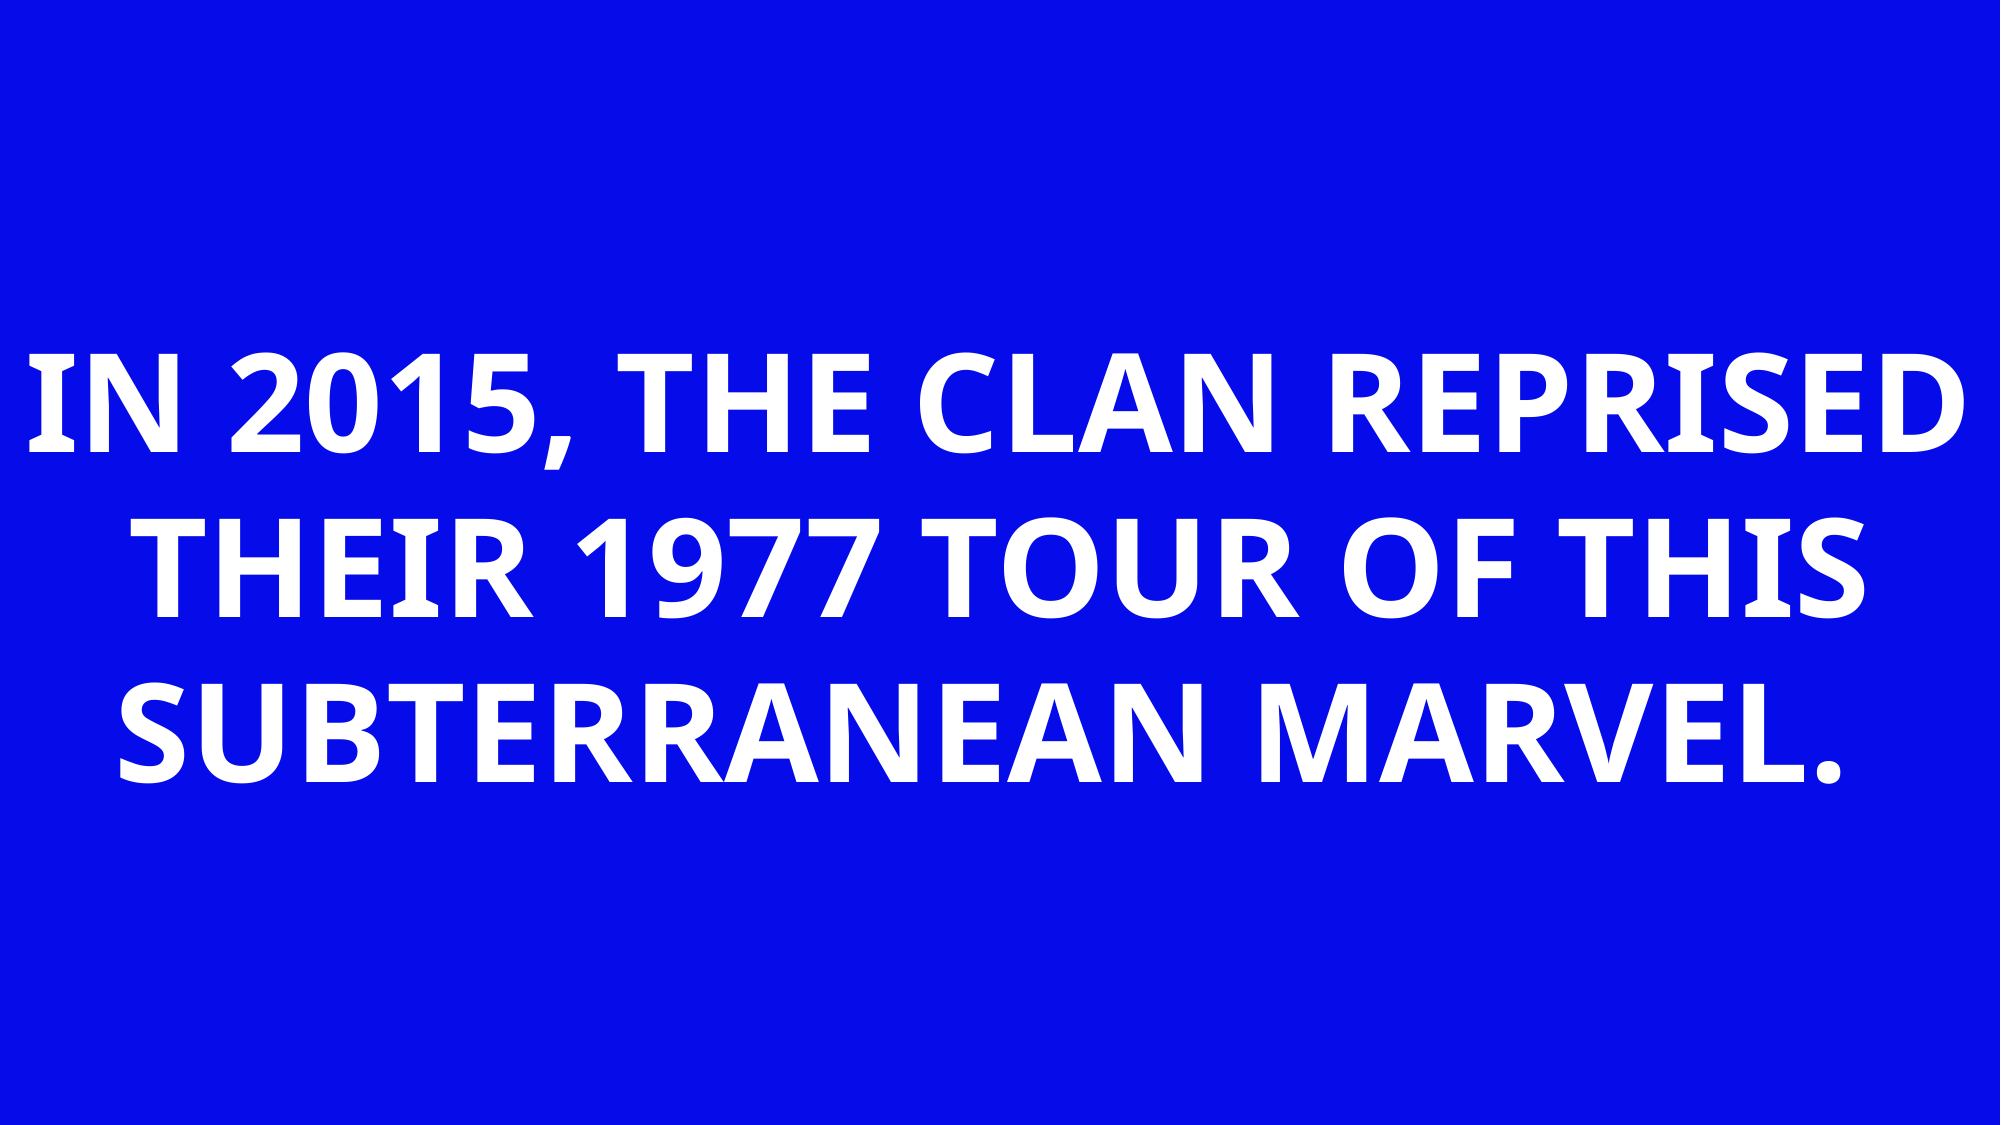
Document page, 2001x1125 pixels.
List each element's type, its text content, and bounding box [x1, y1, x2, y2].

text_box IN 2015, THE CLAN REPRISED THEIR 1977 TOUR OF THIS SUBTERRANEAN MARVEL. [0, 0, 2000, 1125]
